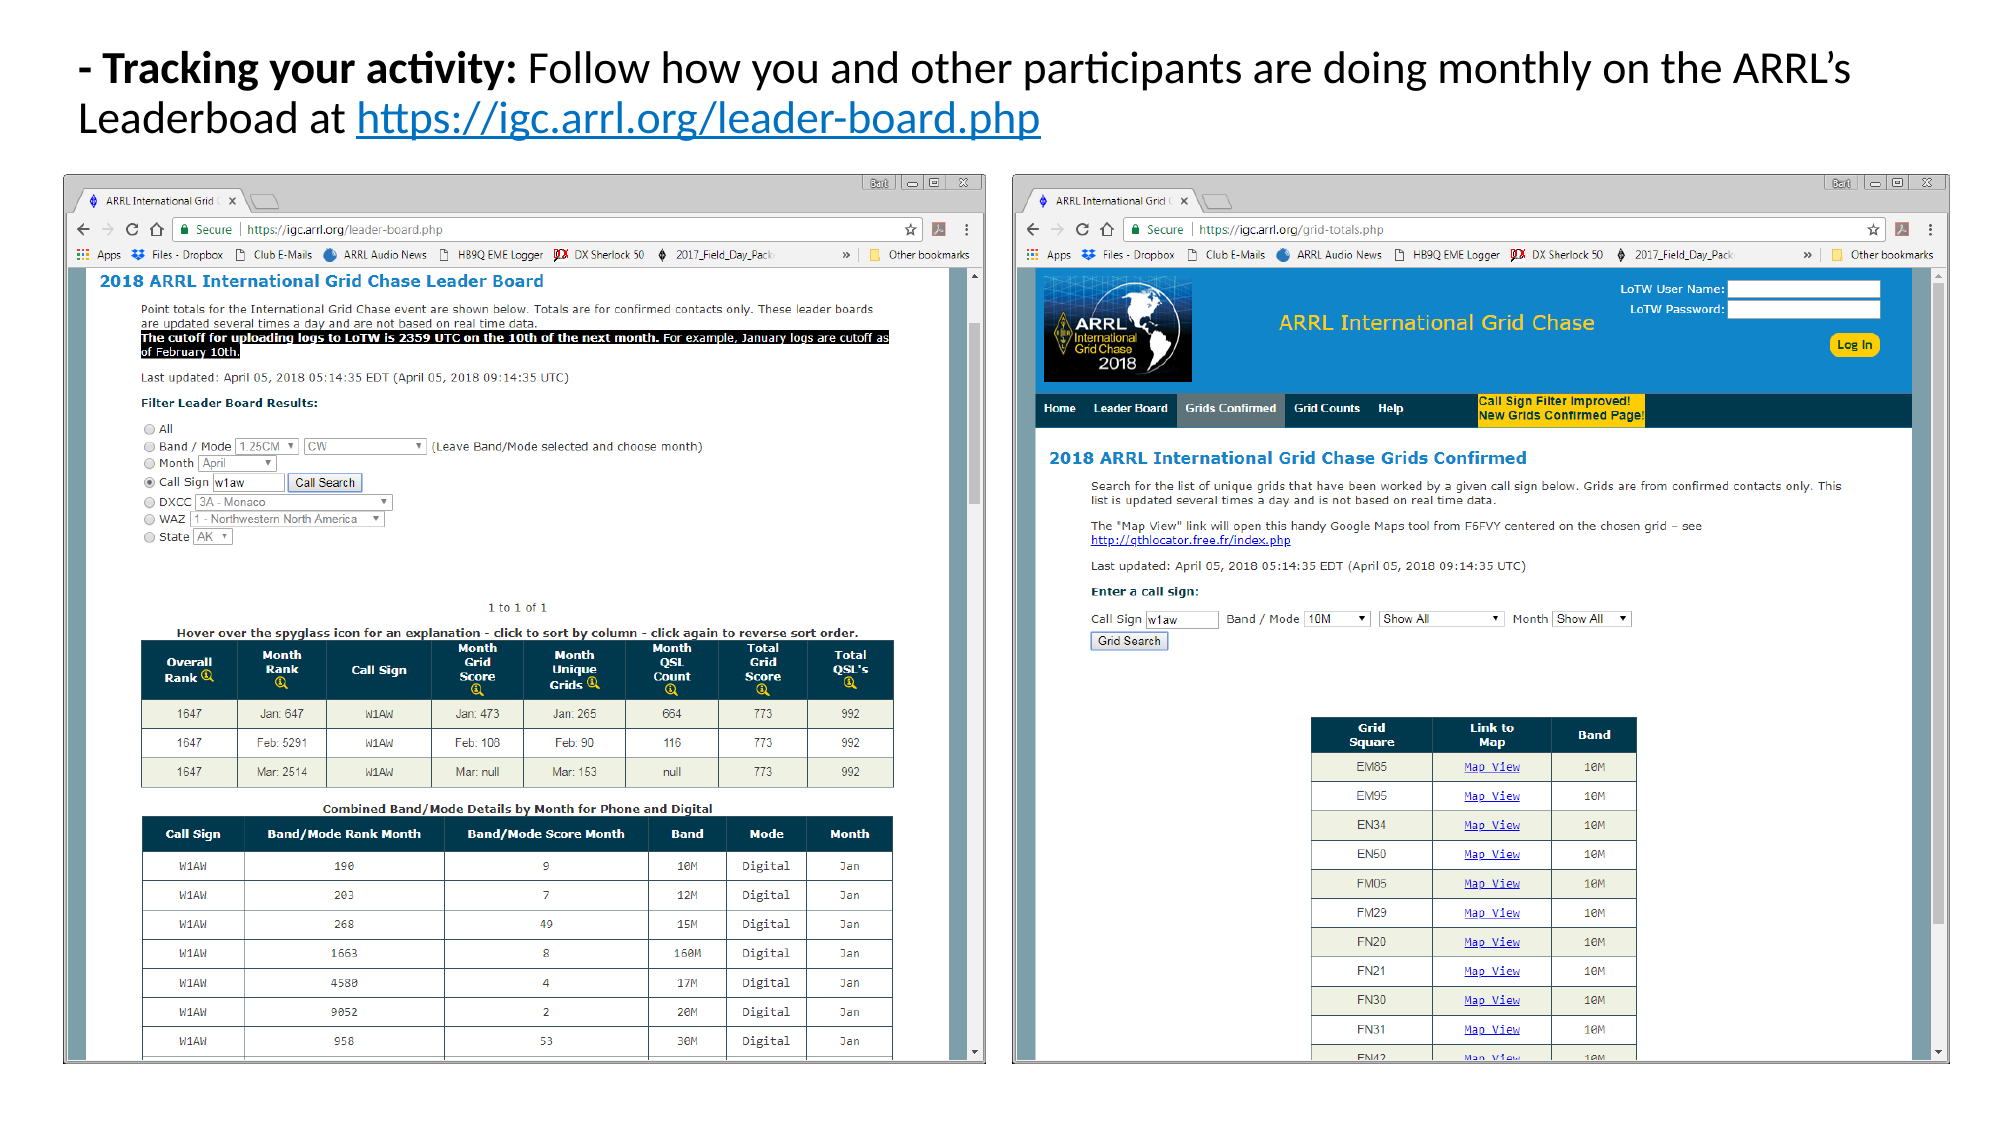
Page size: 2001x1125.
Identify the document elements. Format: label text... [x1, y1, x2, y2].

title - Tracking your activity: Follow how you and other participants are doing monthly on the ARRL’s Leaderboad at https://igc.arrl.org/leader-board.php [63, 36, 1950, 1125]
picture [1012, 174, 1950, 1064]
picture [63, 174, 986, 1064]
